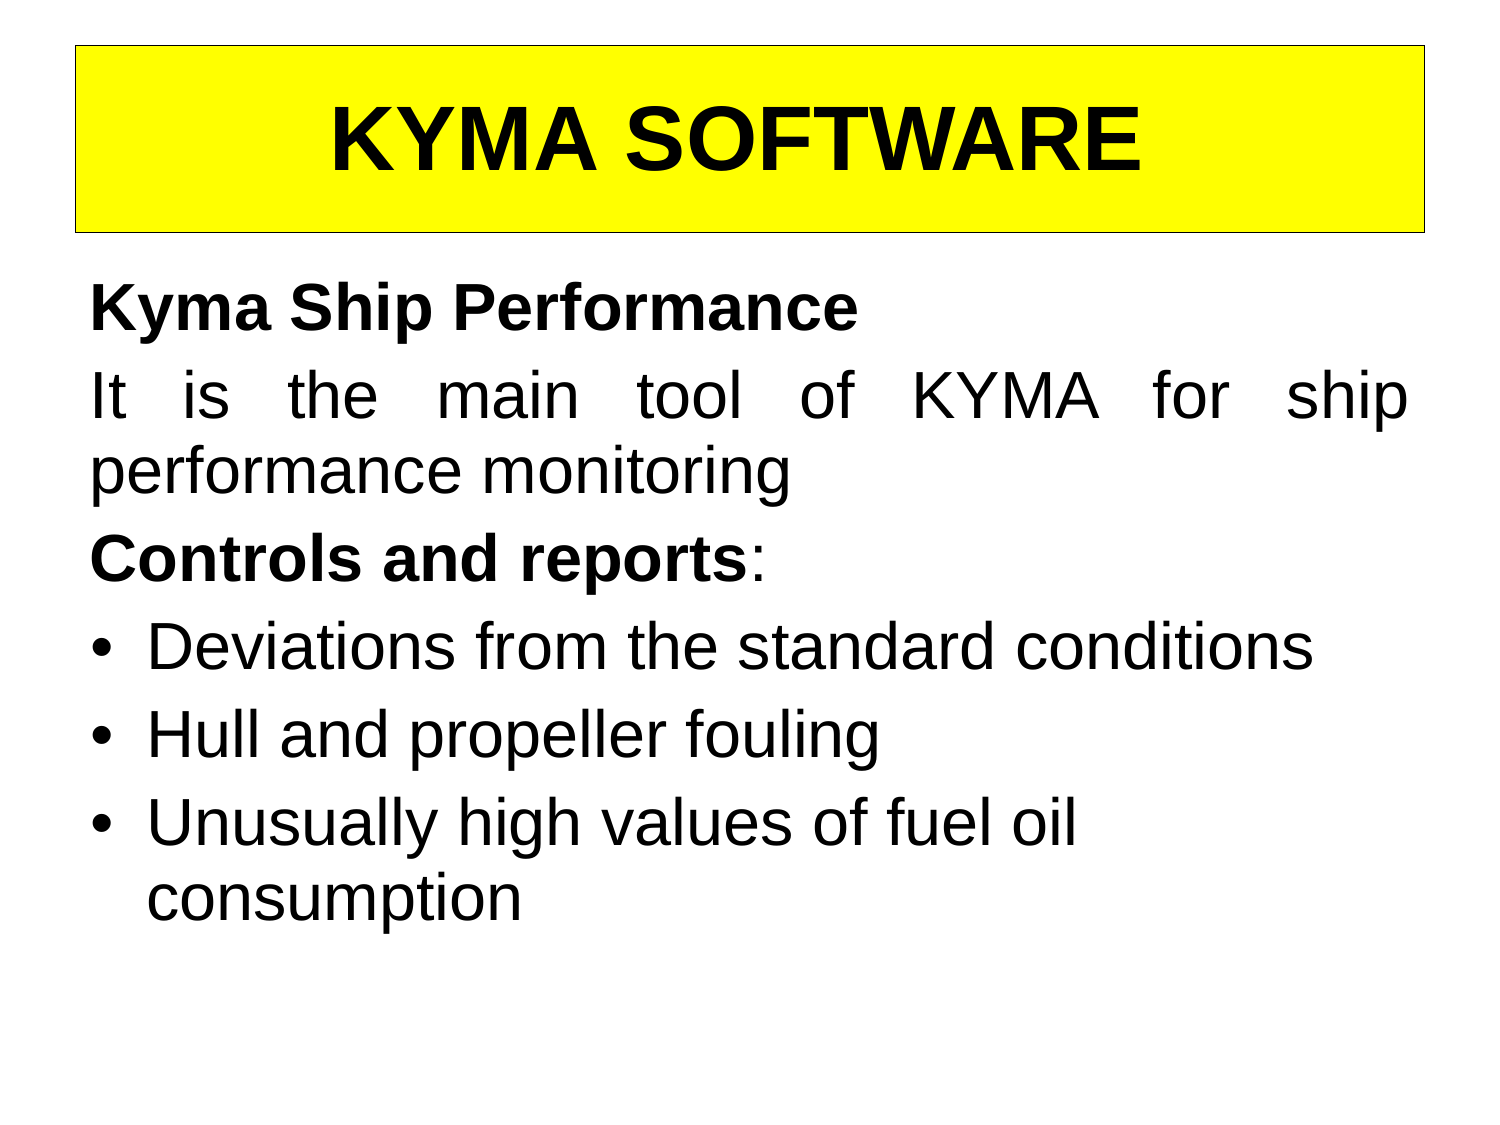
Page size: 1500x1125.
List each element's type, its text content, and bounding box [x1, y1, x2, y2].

text_box Kyma Ship Performance It is the main tool of KYMA for ship performance monitoring Controls and reports: Deviations from the standard conditions Hull and propeller fouling Unusually high values of fuel oil consumption [75, 262, 1425, 1005]
text_box ΚΥΜΑ SOFTWARE [75, 45, 1425, 233]
